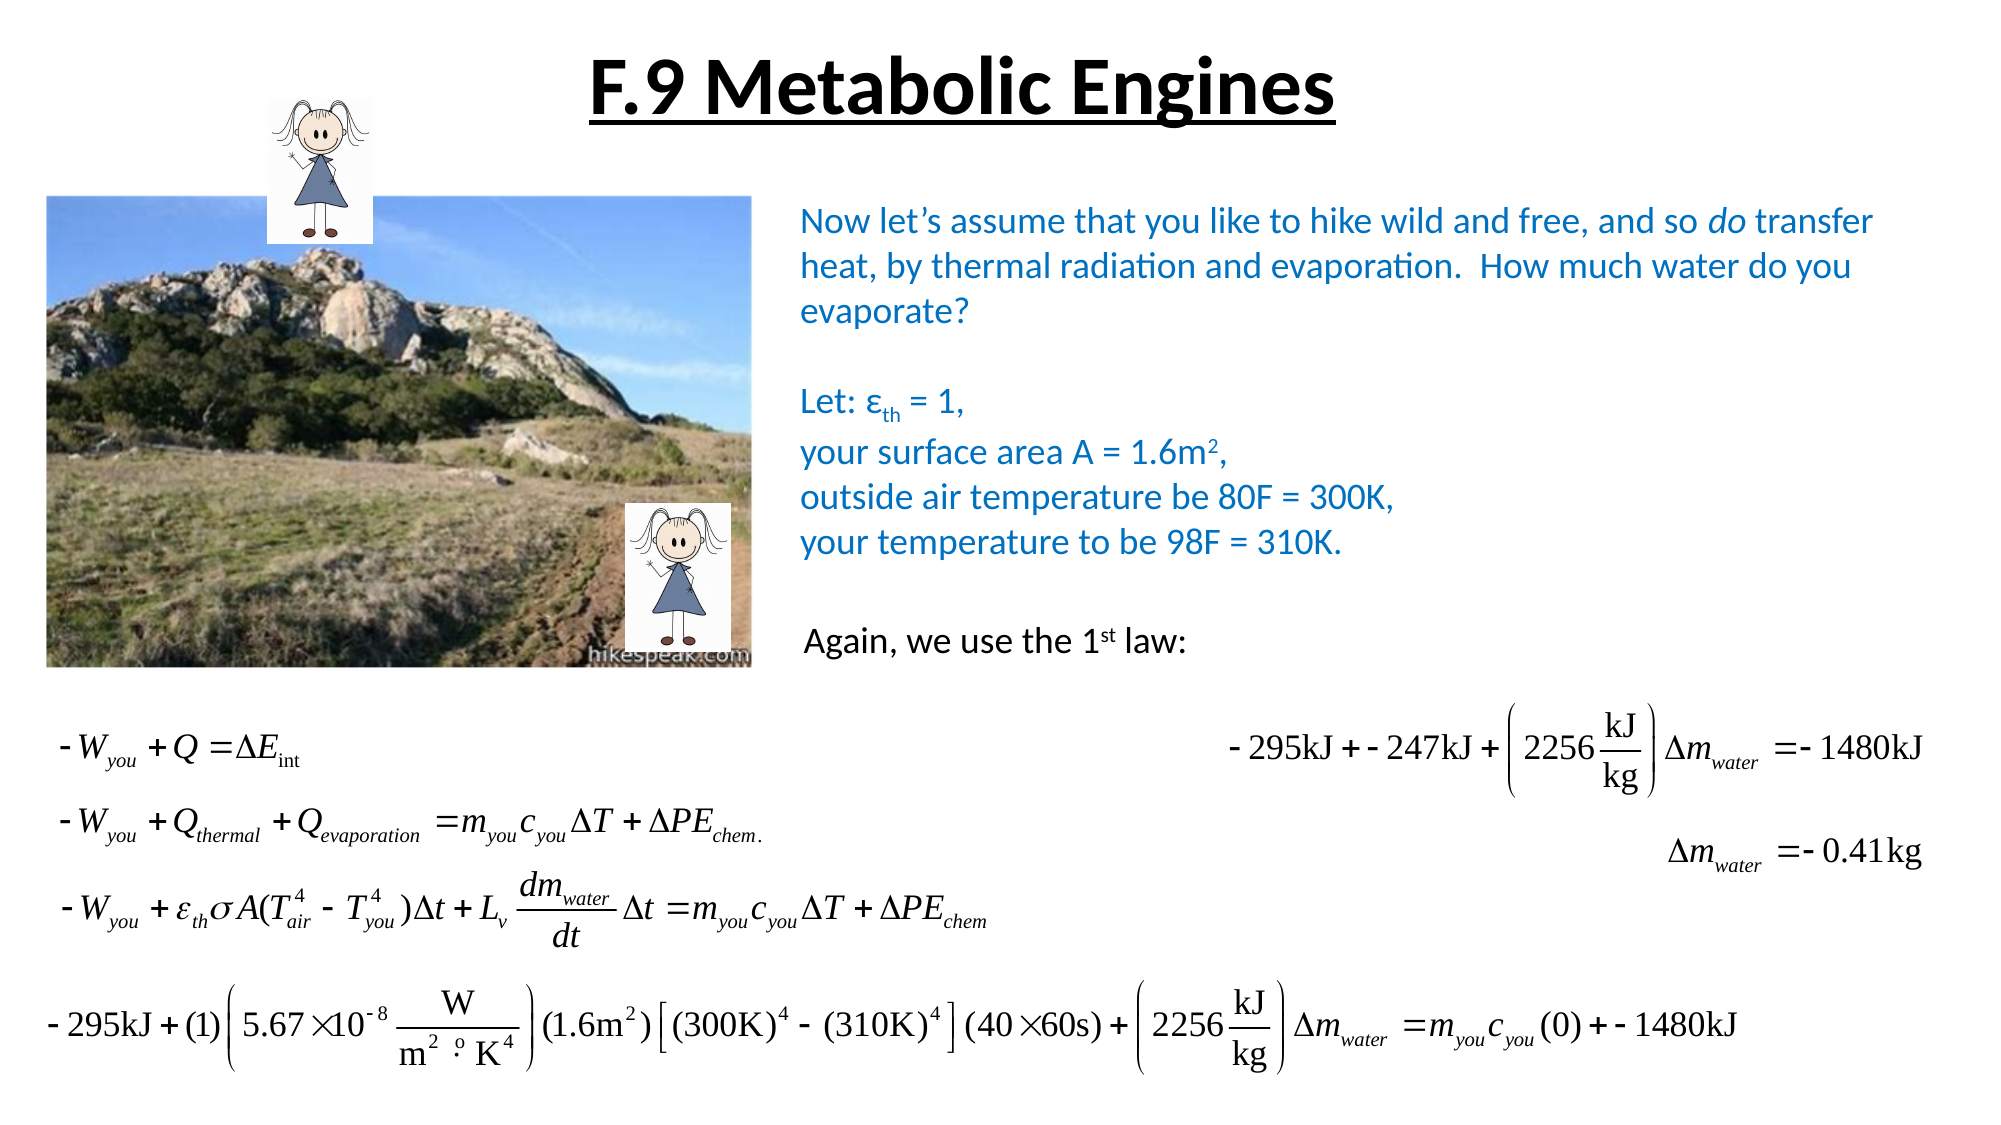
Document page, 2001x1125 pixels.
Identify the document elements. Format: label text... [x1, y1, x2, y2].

text_box Again, we use the 1st law: [789, 609, 1203, 669]
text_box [42, 974, 1746, 1082]
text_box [53, 797, 767, 854]
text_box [1661, 826, 1931, 881]
text_box Now let’s assume that you like to hike wild and free, and so do transfer heat, by thermal radiation and evaporation. How much water do you evaporate? Let: εth = 1, your surface area A = 1.6m2, outside air temperature be 80F = 300K, your temperature to be 98F = 310K. [785, 188, 1931, 570]
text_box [53, 722, 308, 780]
picture [42, 95, 758, 677]
text_box F.9 Metabolic Engines [574, 35, 1543, 143]
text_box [1223, 697, 1931, 805]
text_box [55, 862, 996, 955]
